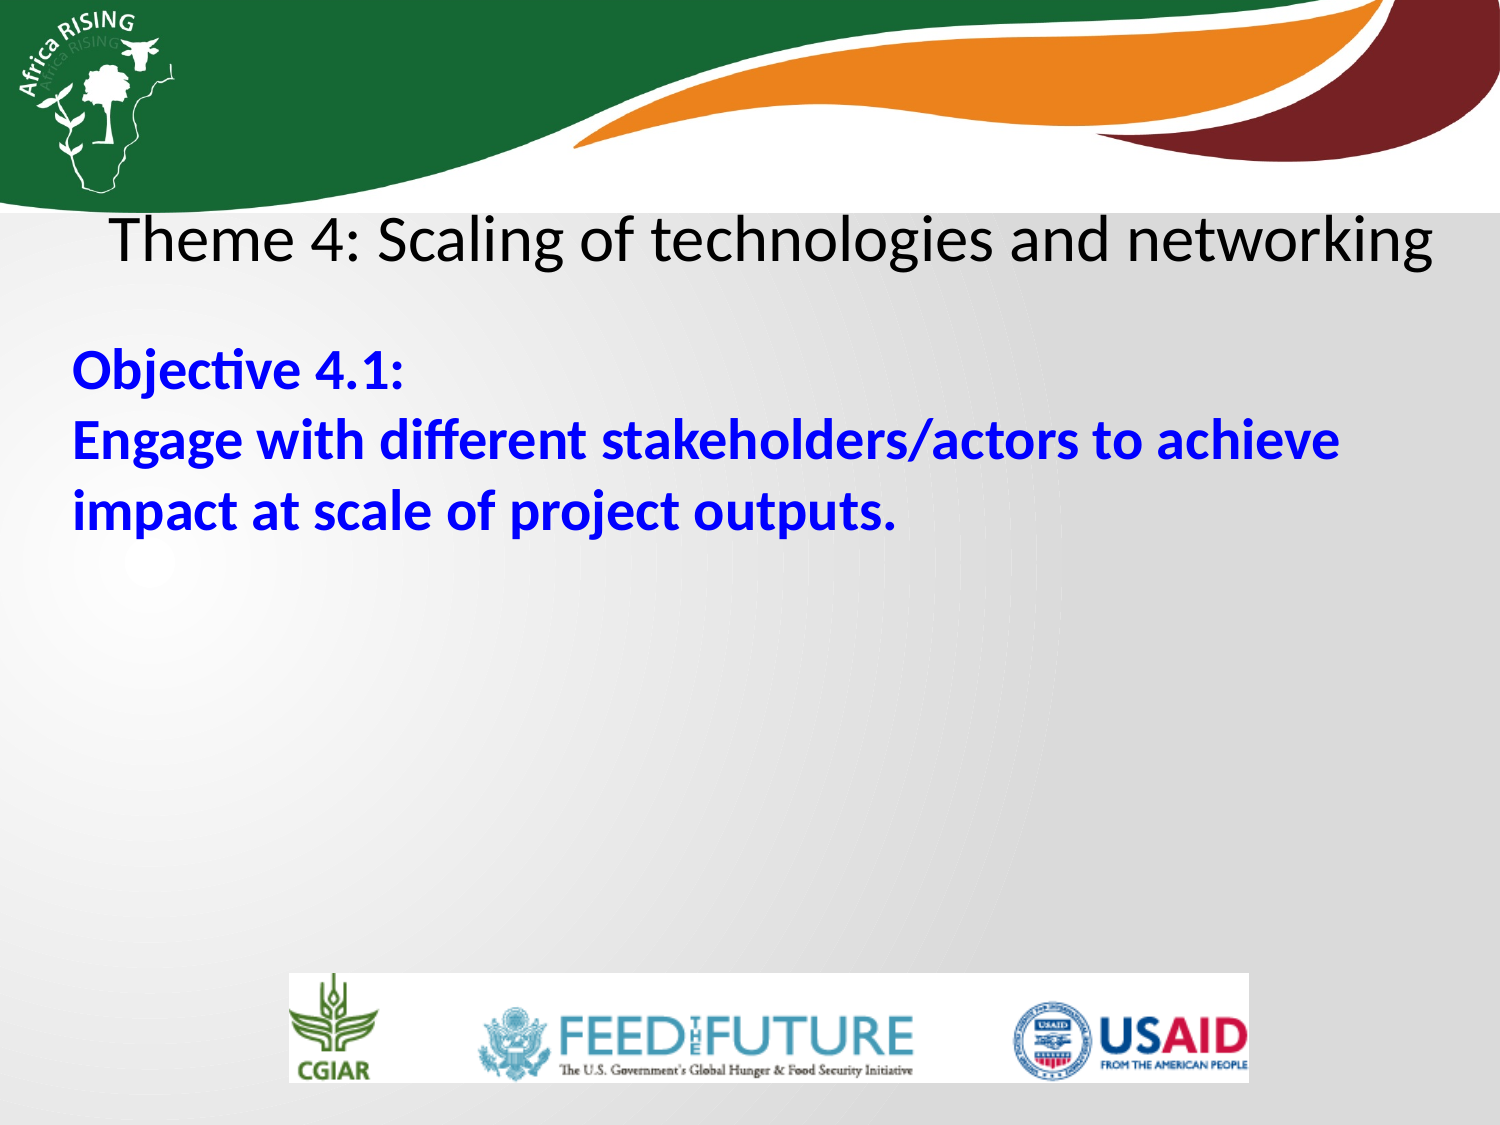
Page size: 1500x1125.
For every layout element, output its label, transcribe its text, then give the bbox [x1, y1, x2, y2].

picture [289, 988, 1249, 1083]
list Theme 4: Scaling of technologies and networking [37, 187, 1488, 313]
picture [0, 0, 1500, 213]
text_box Objective 4.1: Engage with different stakeholders/actors to achieve impact at scale of project outputs. [1, 287, 1500, 988]
